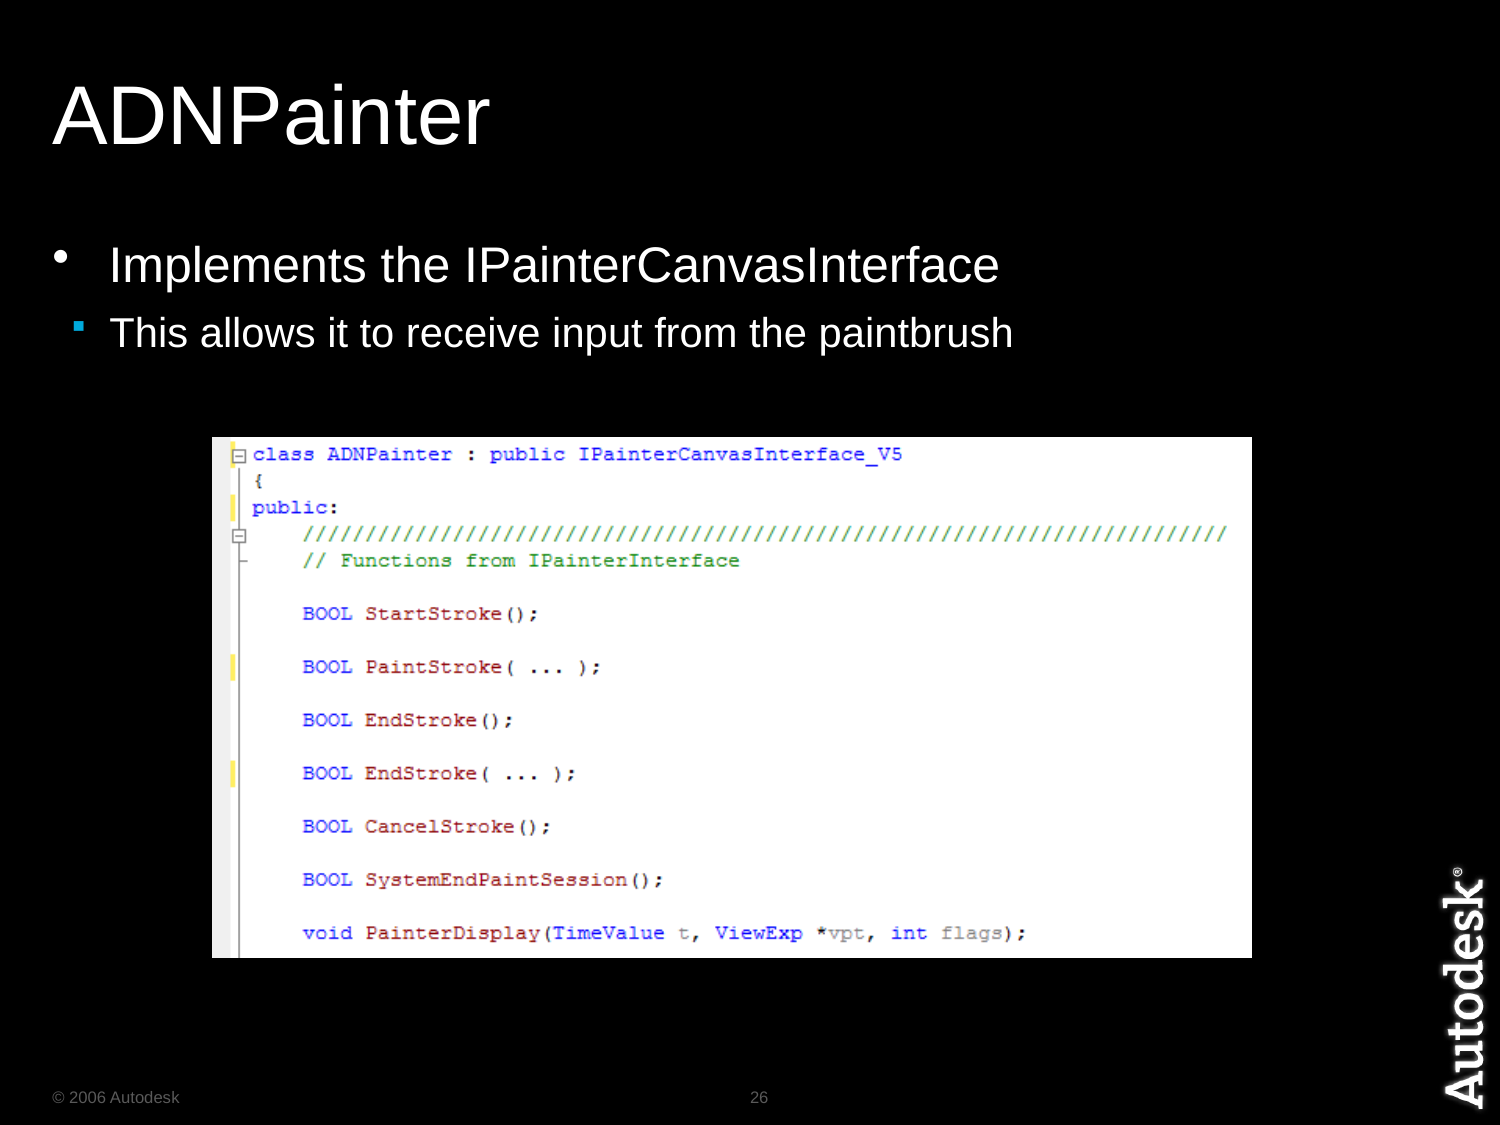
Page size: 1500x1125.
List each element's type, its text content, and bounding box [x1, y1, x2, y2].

picture [212, 437, 1252, 959]
list Implements the IPainterCanvasInterface This allows it to receive input from the paintbrush [52, 231, 1401, 1073]
title ADNPainter [52, 22, 1401, 211]
picture [1402, 0, 1500, 1125]
